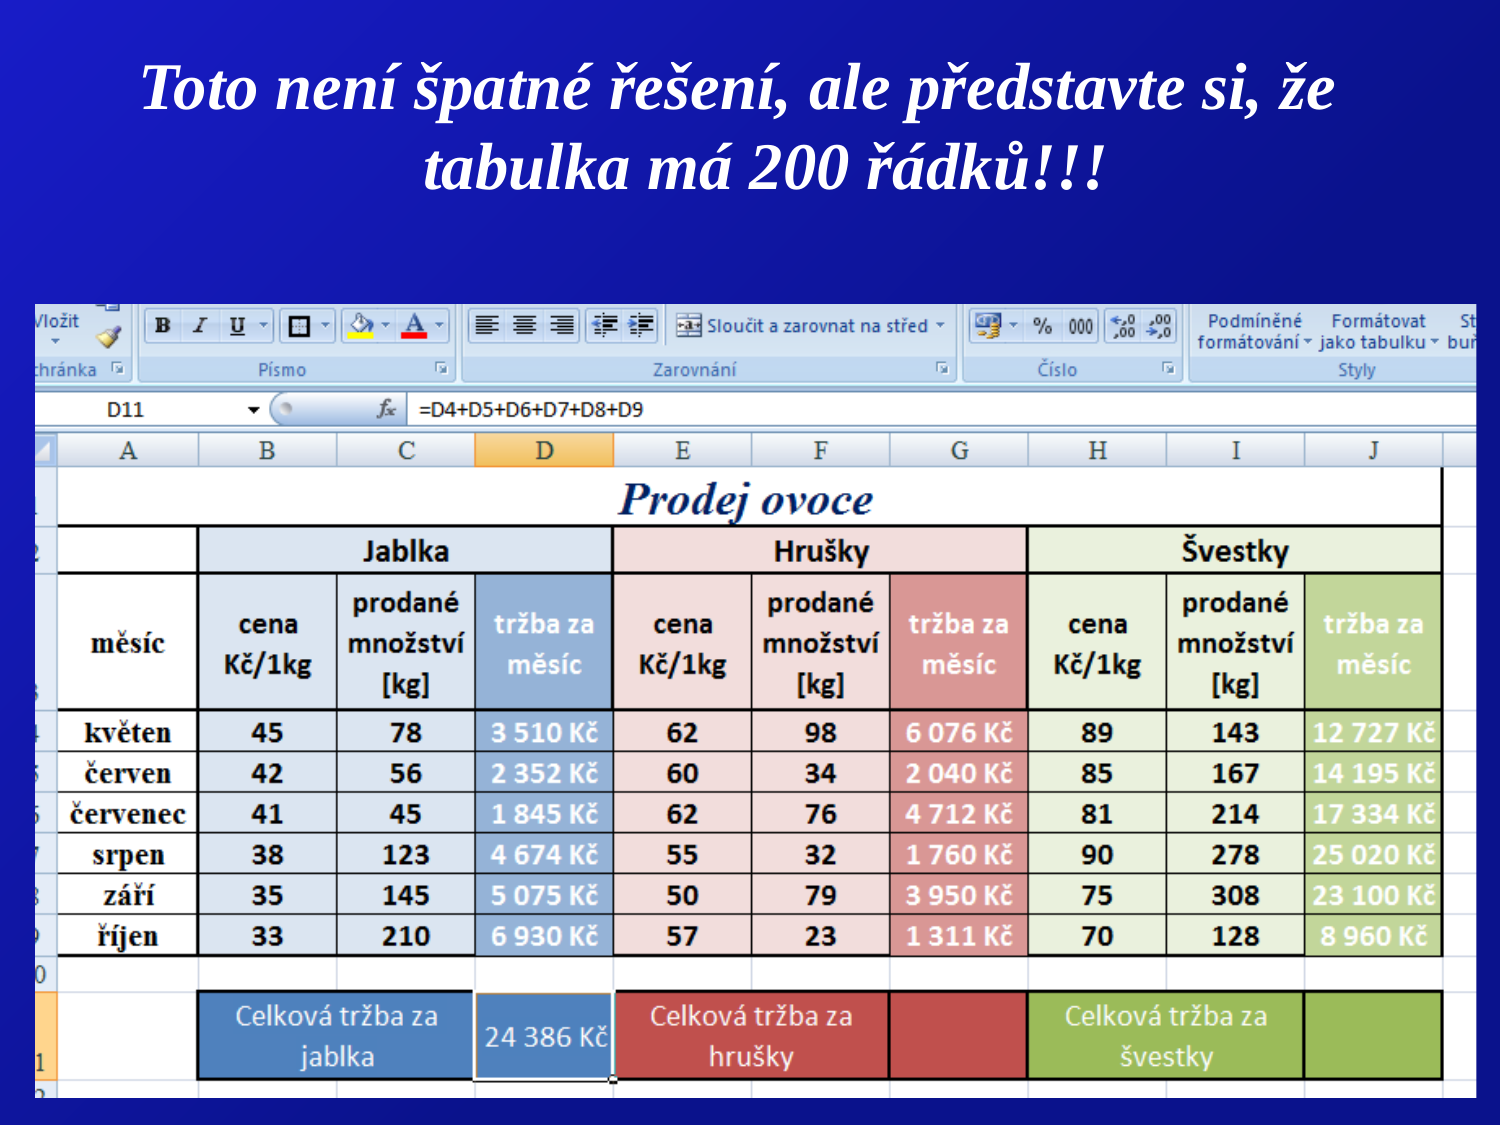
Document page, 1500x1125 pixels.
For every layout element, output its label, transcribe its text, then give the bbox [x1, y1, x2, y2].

text_box Toto není špatné řešení, ale představte si, že tabulka má 200 řádků!!! [46, 35, 1430, 211]
picture [34, 304, 1477, 1098]
